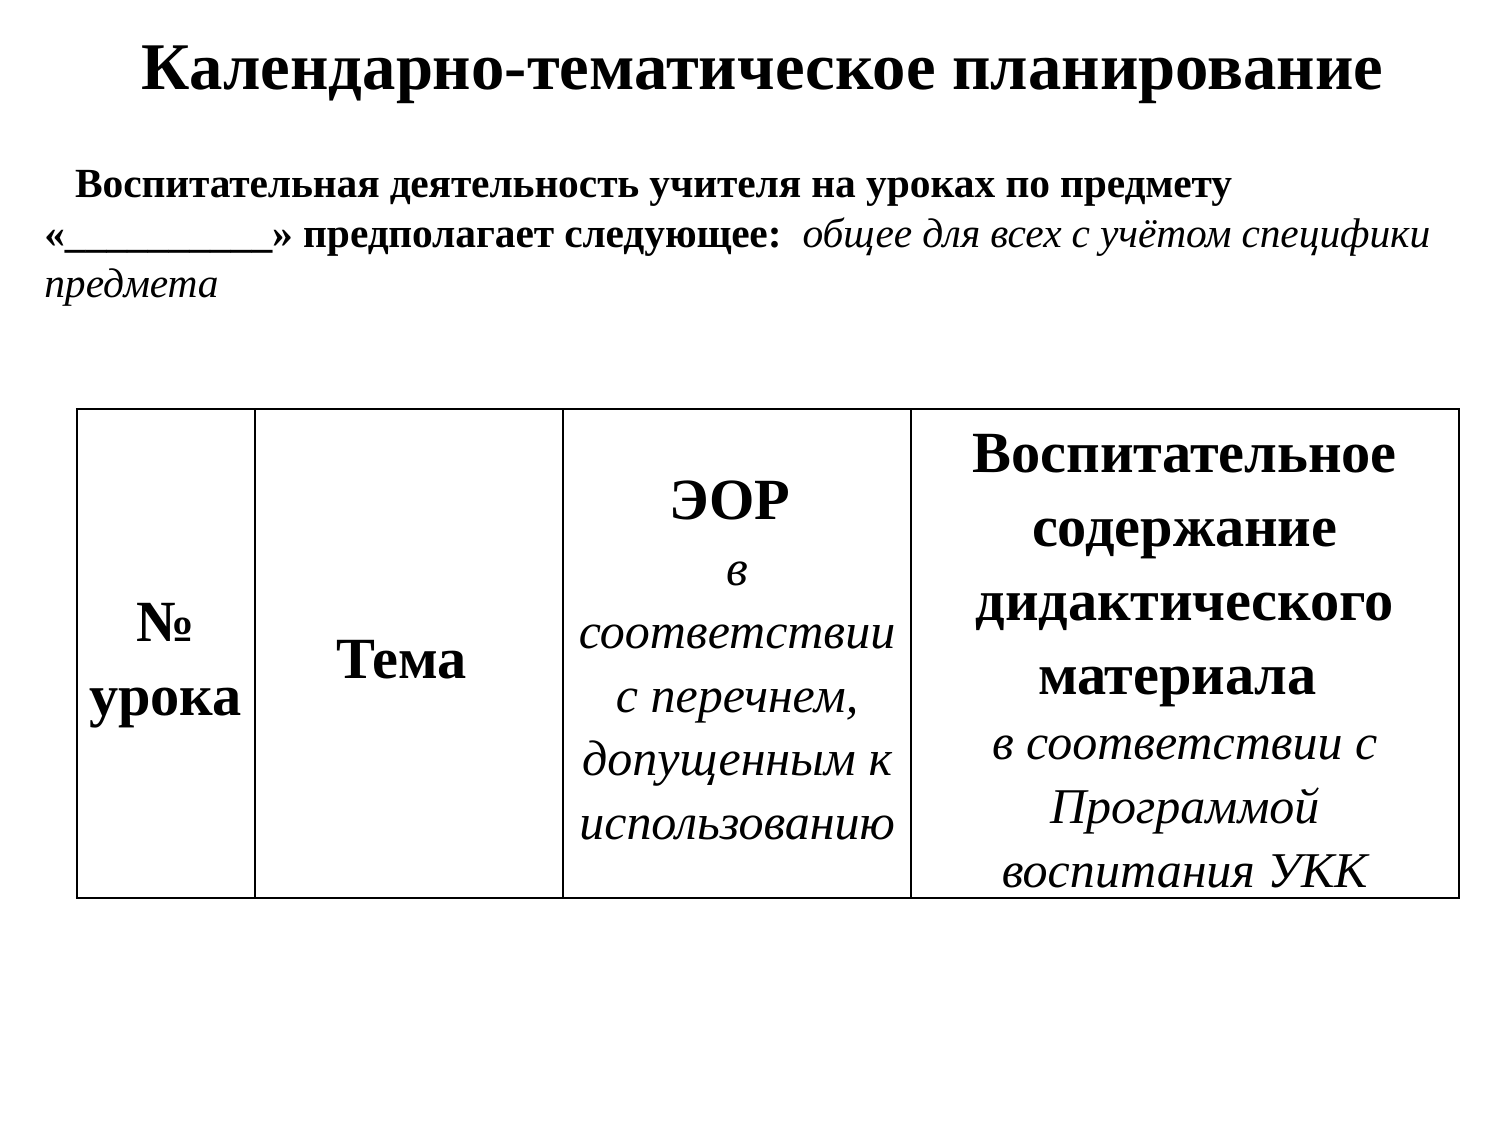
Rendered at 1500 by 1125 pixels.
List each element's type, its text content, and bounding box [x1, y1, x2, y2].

table_header ЭОР в соответствии с перечнем, допущенным к использованию [564, 410, 910, 897]
table_header № урока [78, 410, 254, 897]
title Календарно-тематическое планирование [88, 0, 1439, 126]
list Воспитательная деятельность учителя на уроках по предмету «__________» предполагает следующее: общее для всех с учётом специфики предмета [29, 149, 1471, 315]
table_header Тема [256, 410, 562, 897]
table_header Воспитательное содержание дидактического материала в соответствии с Программой воспитания УКК [912, 410, 1458, 897]
